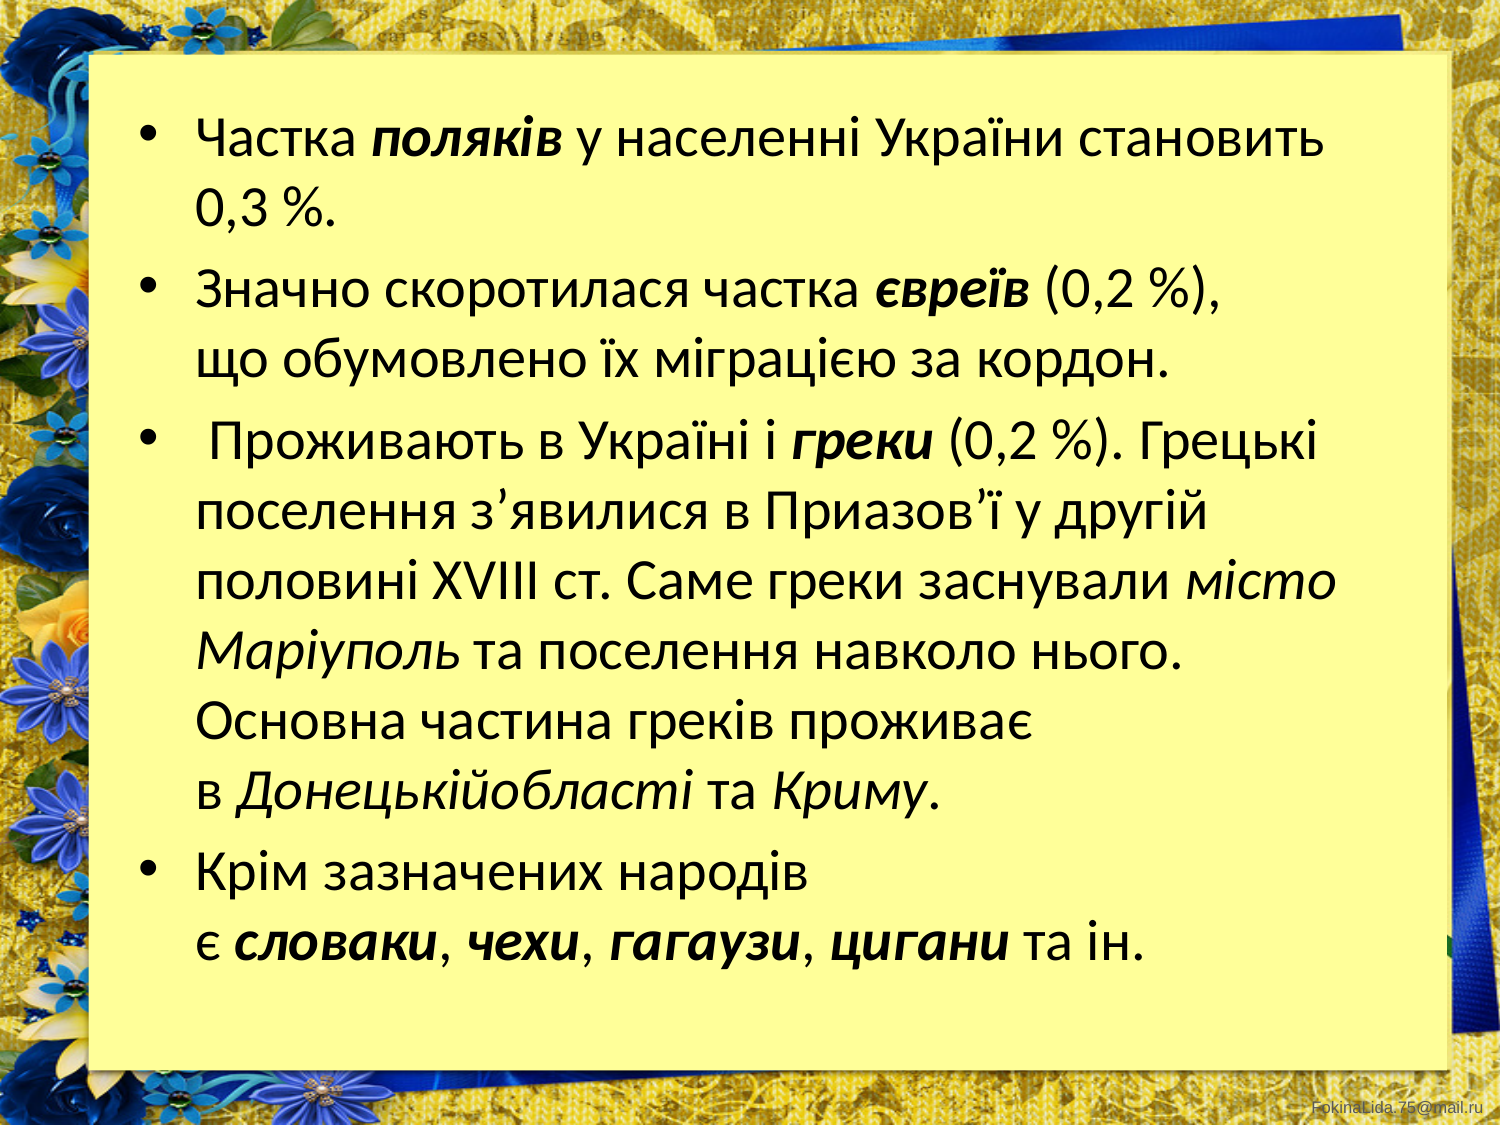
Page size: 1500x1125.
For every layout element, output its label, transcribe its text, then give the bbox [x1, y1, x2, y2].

list Частка поляків у населенні України становить 0,3 %. Значно скоротилася частка євреїв (0,2 %), що обумовлено їх міграцією за кордон. Проживають в Україні і греки (0,2 %). Грецькі поселення з’явилися в Приазов’ї у другій половині ХVІІІ ст. Саме греки заснували місто Маріуполь та поселення навколо нього. Основна частина греків проживає в Донецькійобласті та Криму. Крім зазначених народів є словаки, чехи, гагаузи, цигани та ін. [123, 89, 1426, 1006]
picture [0, 0, 1500, 1125]
